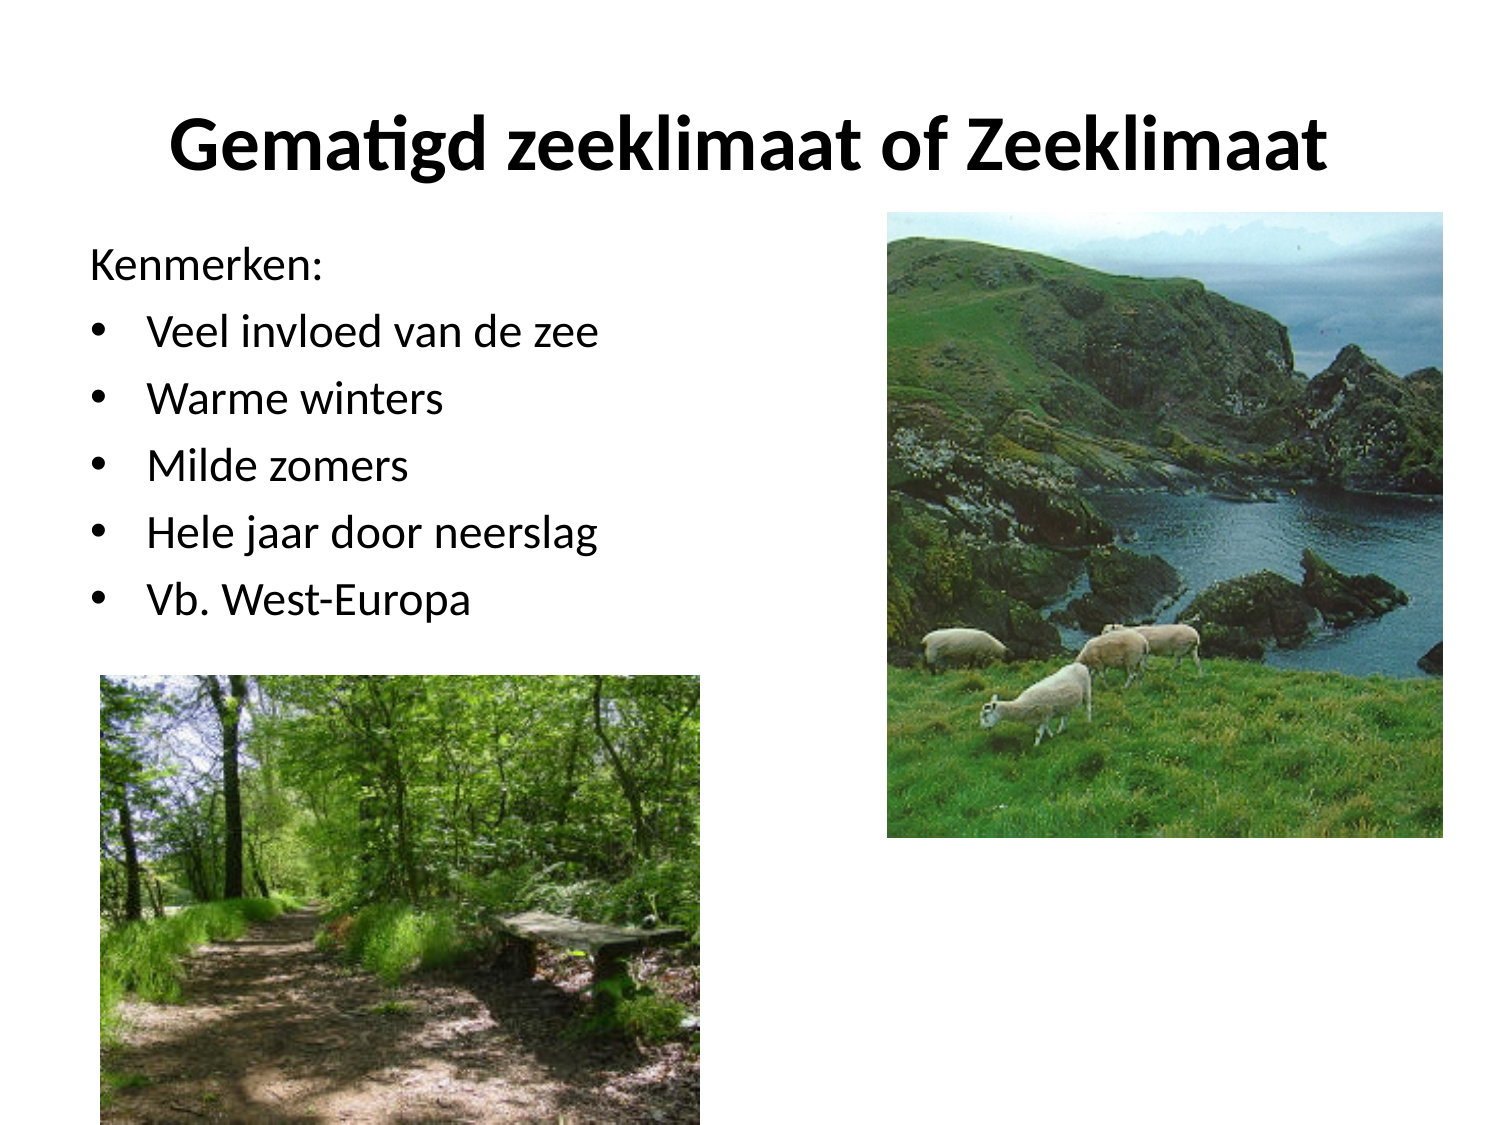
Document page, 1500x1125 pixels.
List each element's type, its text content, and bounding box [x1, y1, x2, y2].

list Kenmerken: Veel invloed van de zee Warme winters Milde zomers Hele jaar door neerslag Vb. West-Europa [74, 225, 1426, 968]
picture [887, 212, 1443, 838]
title Gematigd zeeklimaat of Zeeklimaat [75, 45, 1425, 225]
picture [99, 674, 701, 1125]
